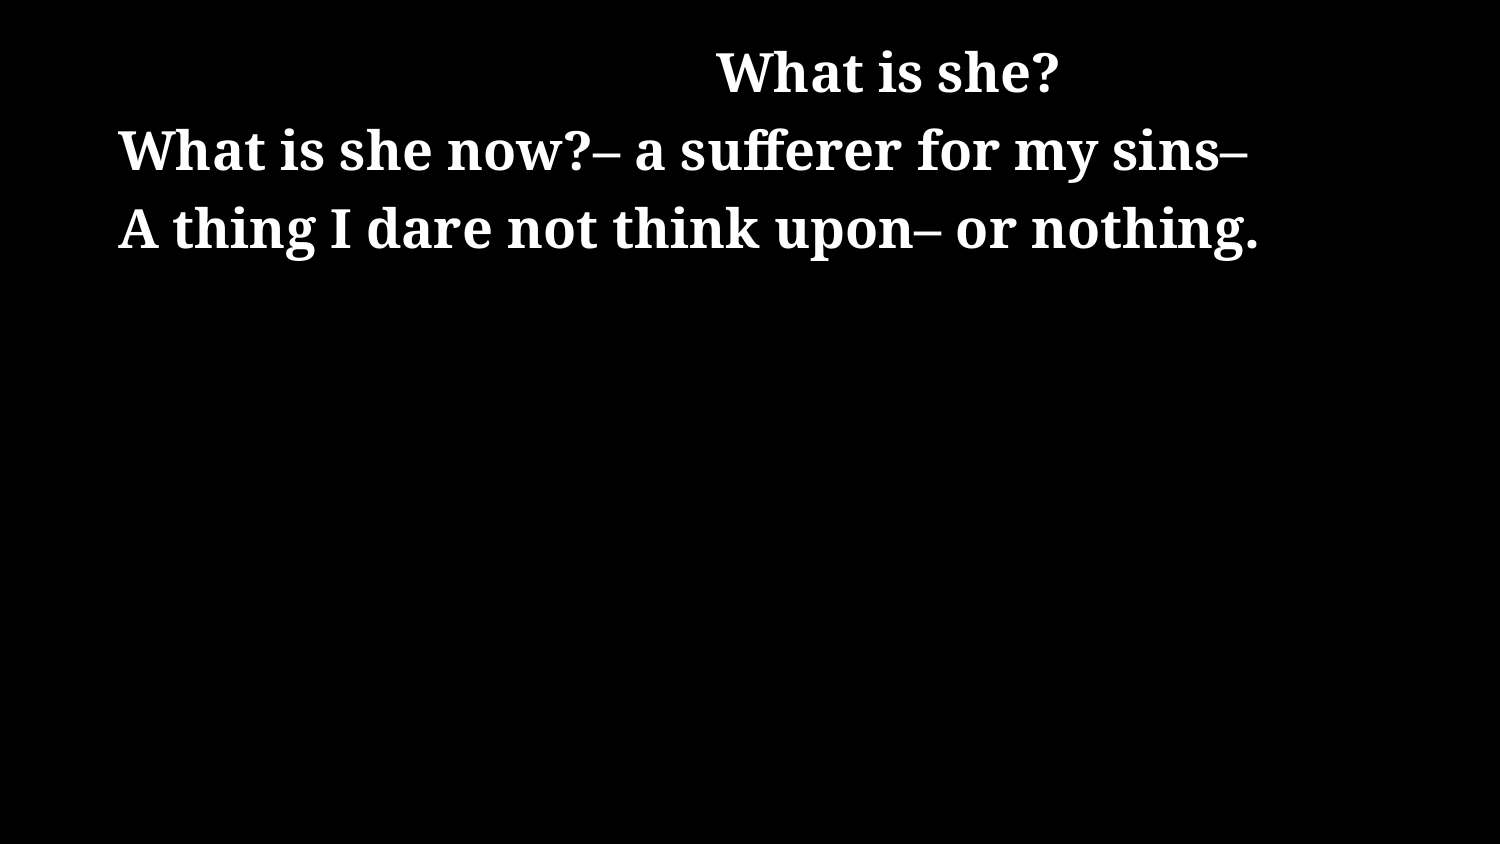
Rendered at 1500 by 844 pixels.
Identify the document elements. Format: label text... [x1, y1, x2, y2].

title What is she? What is she now?– a sufferer for my sins– A thing I dare not think upon– or nothing. [103, 17, 1397, 299]
